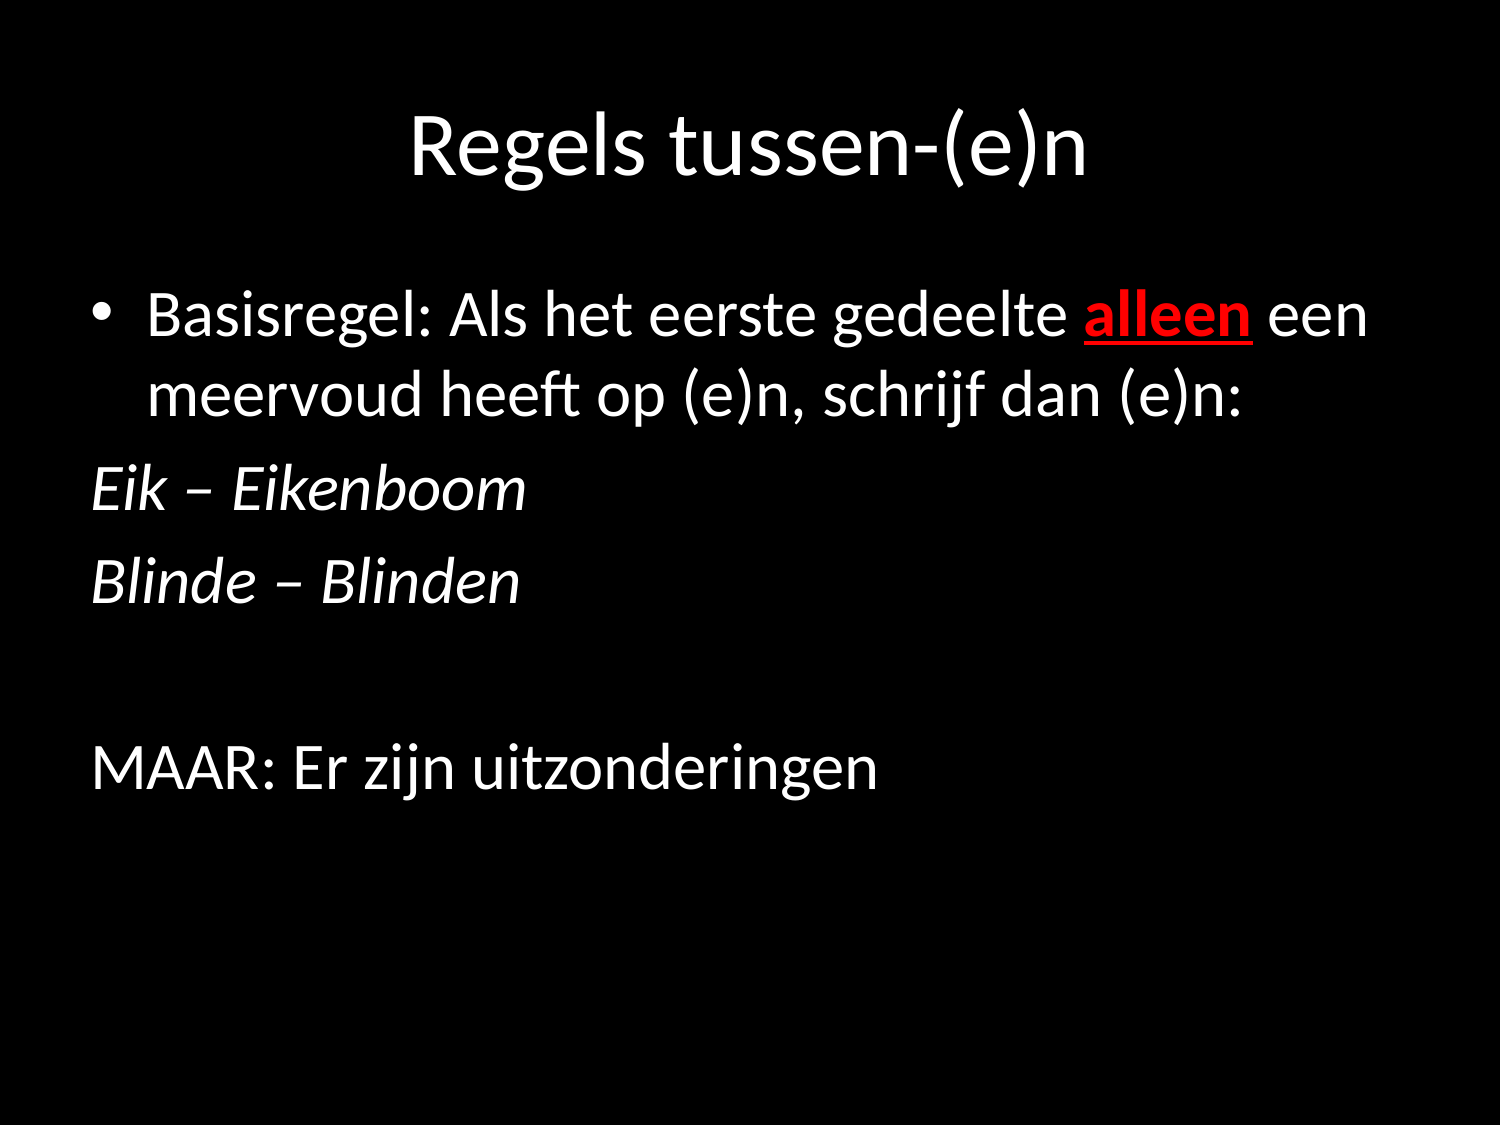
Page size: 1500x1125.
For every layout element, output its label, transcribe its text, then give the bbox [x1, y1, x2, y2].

title Regels tussen-(e)n [75, 45, 1425, 233]
list Basisregel: Als het eerste gedeelte alleen een meervoud heeft op (e)n, schrijf dan (e)n: Eik – Eikenboom Blinde – Blinden MAAR: Er zijn uitzonderingen [75, 262, 1425, 1005]
